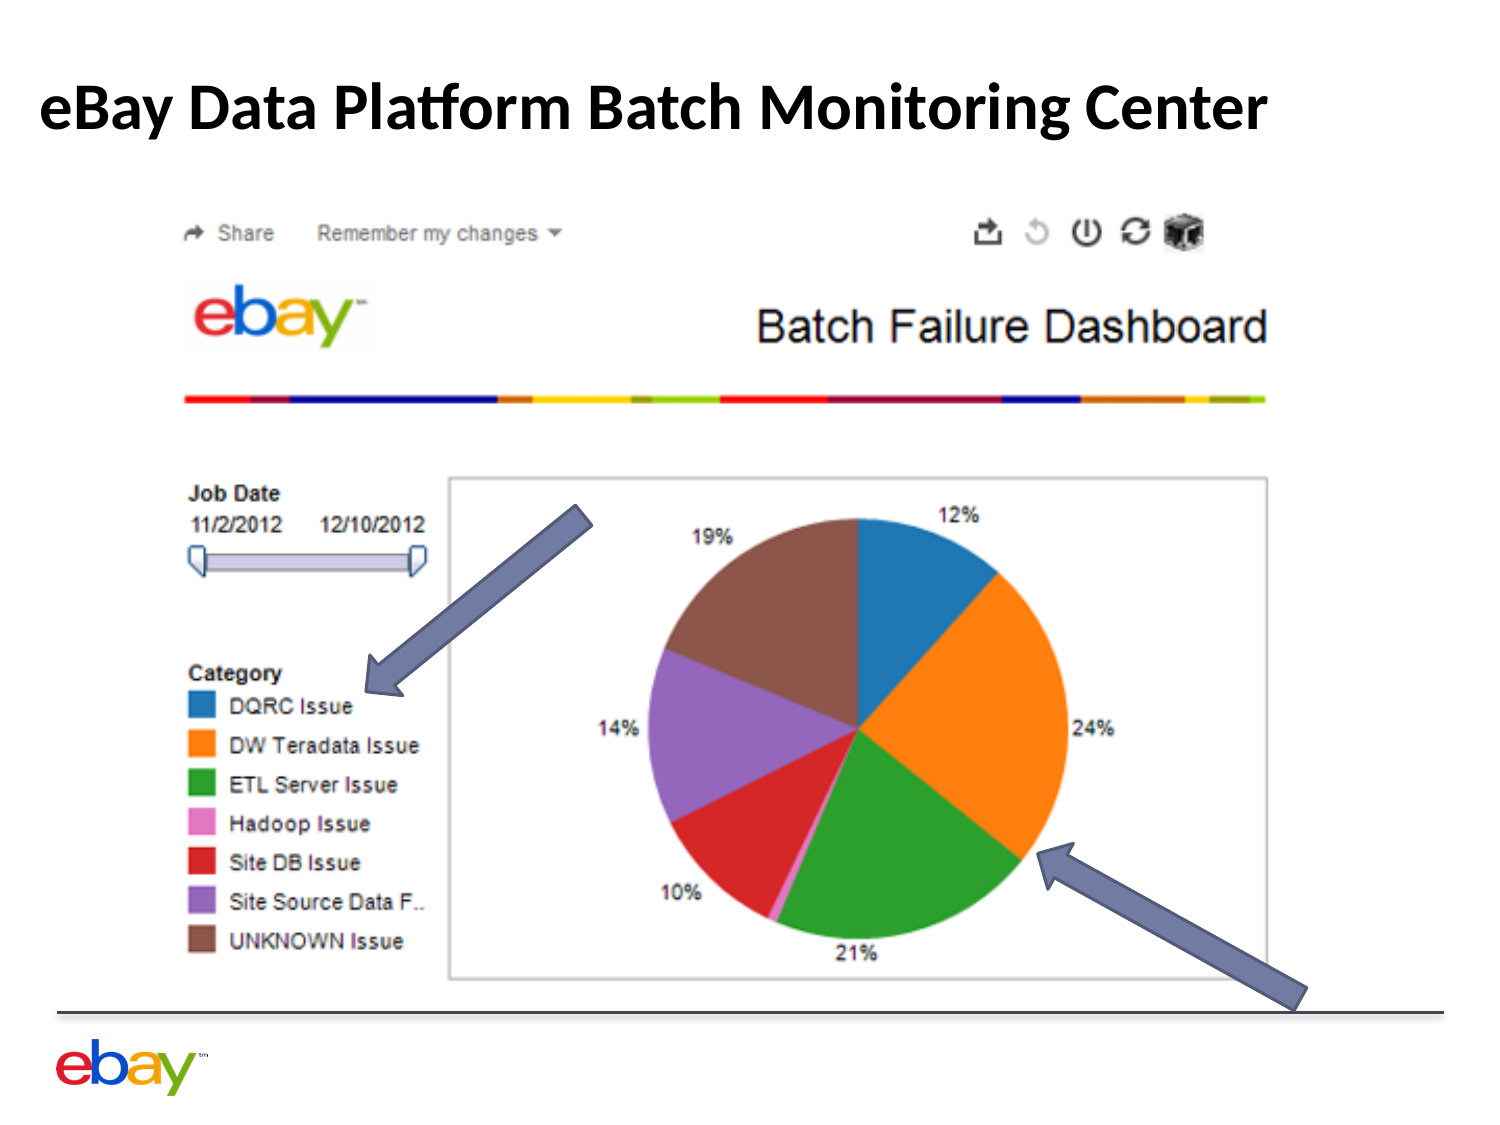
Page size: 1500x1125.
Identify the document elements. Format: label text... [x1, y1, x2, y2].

picture [179, 208, 1326, 1001]
picture [56, 1039, 208, 1096]
title eBay Data Platform Batch Monitoring Center [24, 37, 1401, 151]
